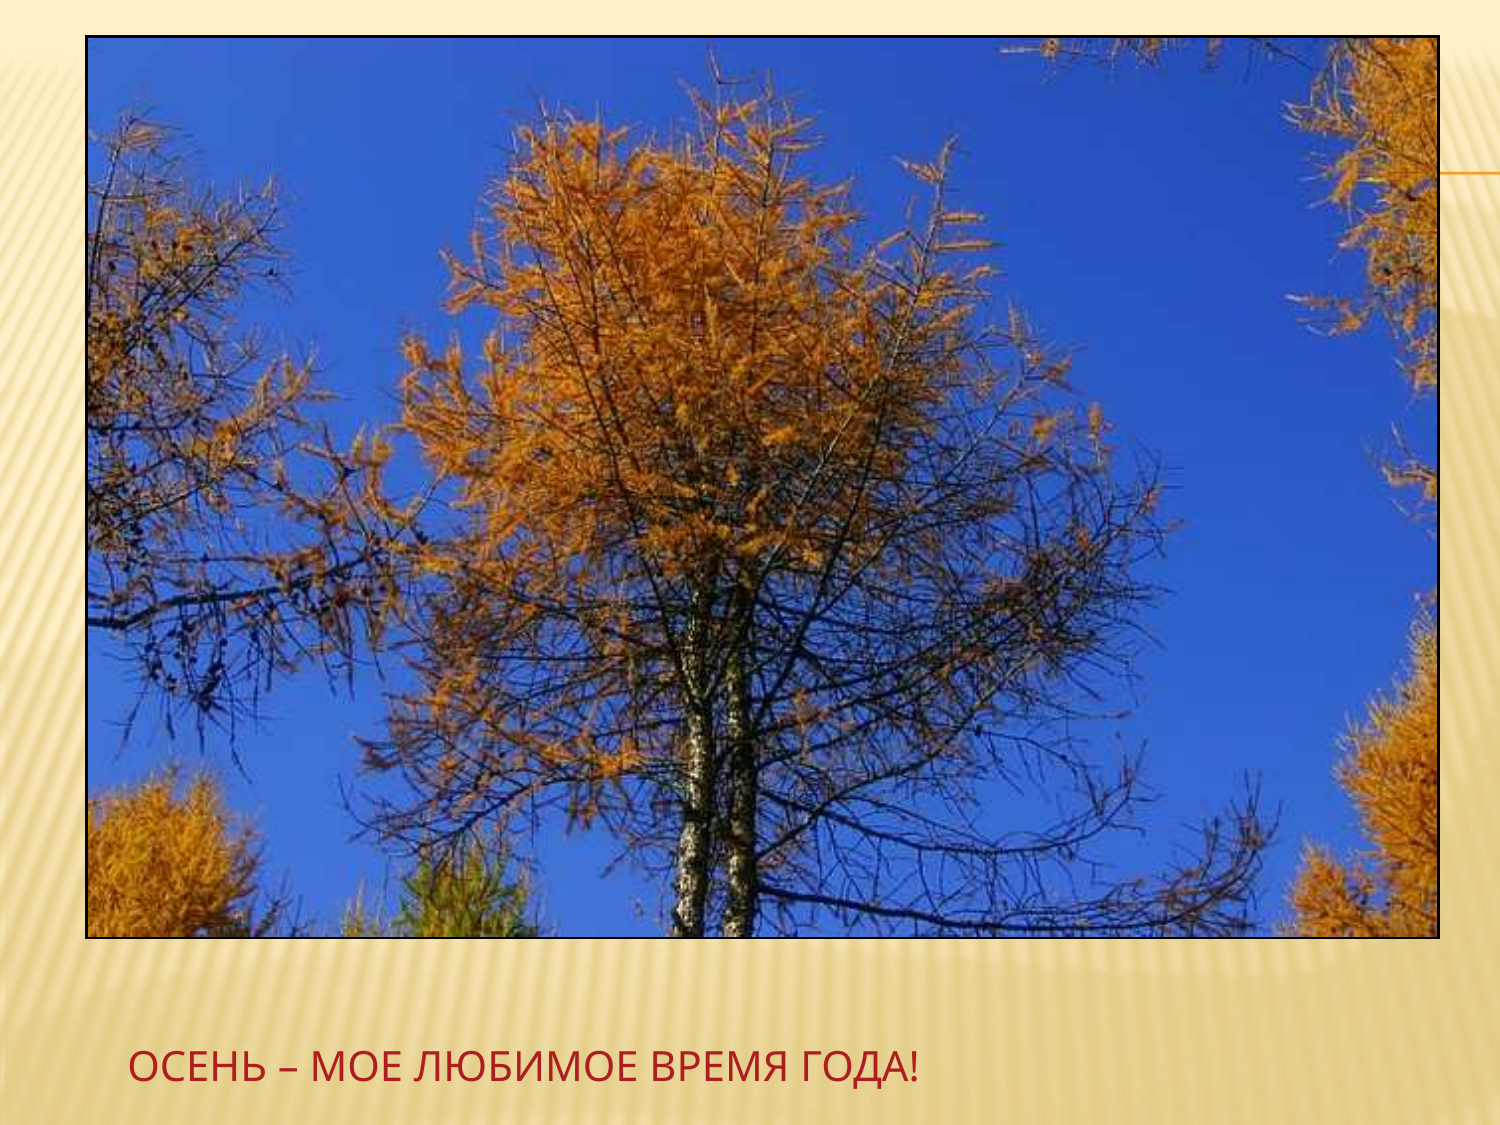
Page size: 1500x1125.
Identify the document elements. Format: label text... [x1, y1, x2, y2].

title Осень – мое любимое время года! [112, 1004, 1463, 1125]
picture [87, 37, 1438, 937]
